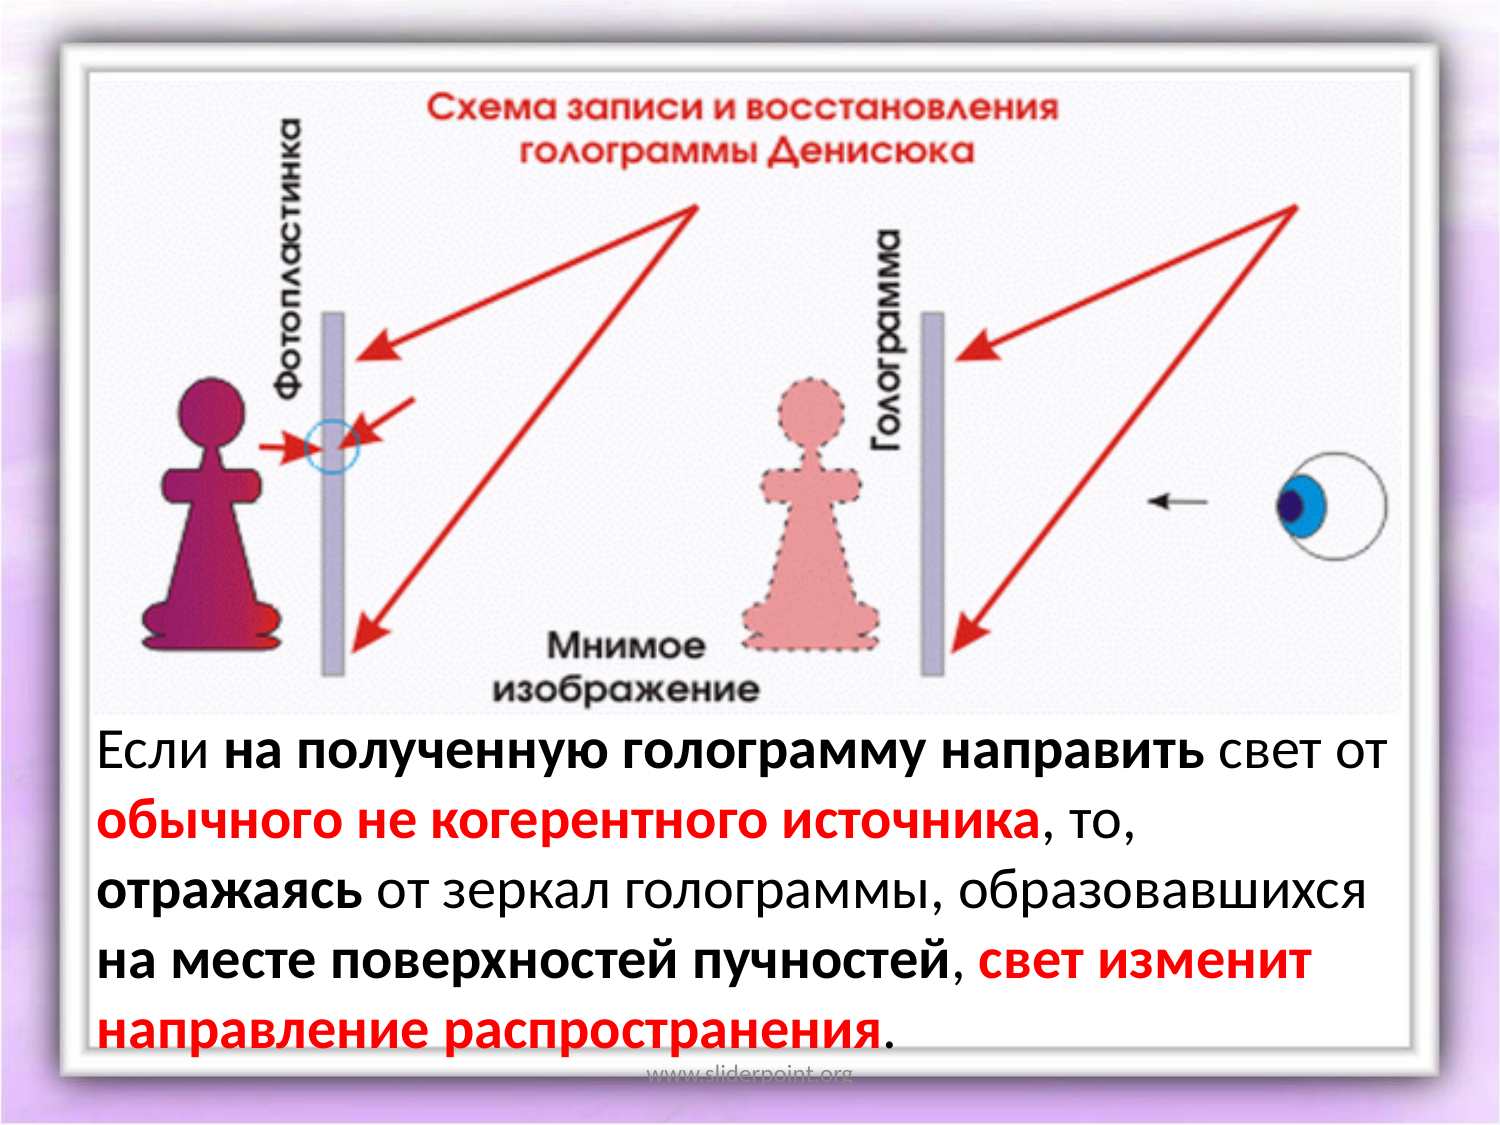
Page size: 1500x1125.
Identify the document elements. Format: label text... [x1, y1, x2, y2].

picture [0, 0, 1500, 1125]
footer www.sliderpoint.org [512, 1042, 988, 1103]
text_box Если на полученную голограмму направить свет от обычного не когерентного источника, то, отражаясь от зеркал голограммы, образовавшихся на месте поверхностей пучностей, свет изменит направление распространения. [81, 703, 1430, 1068]
